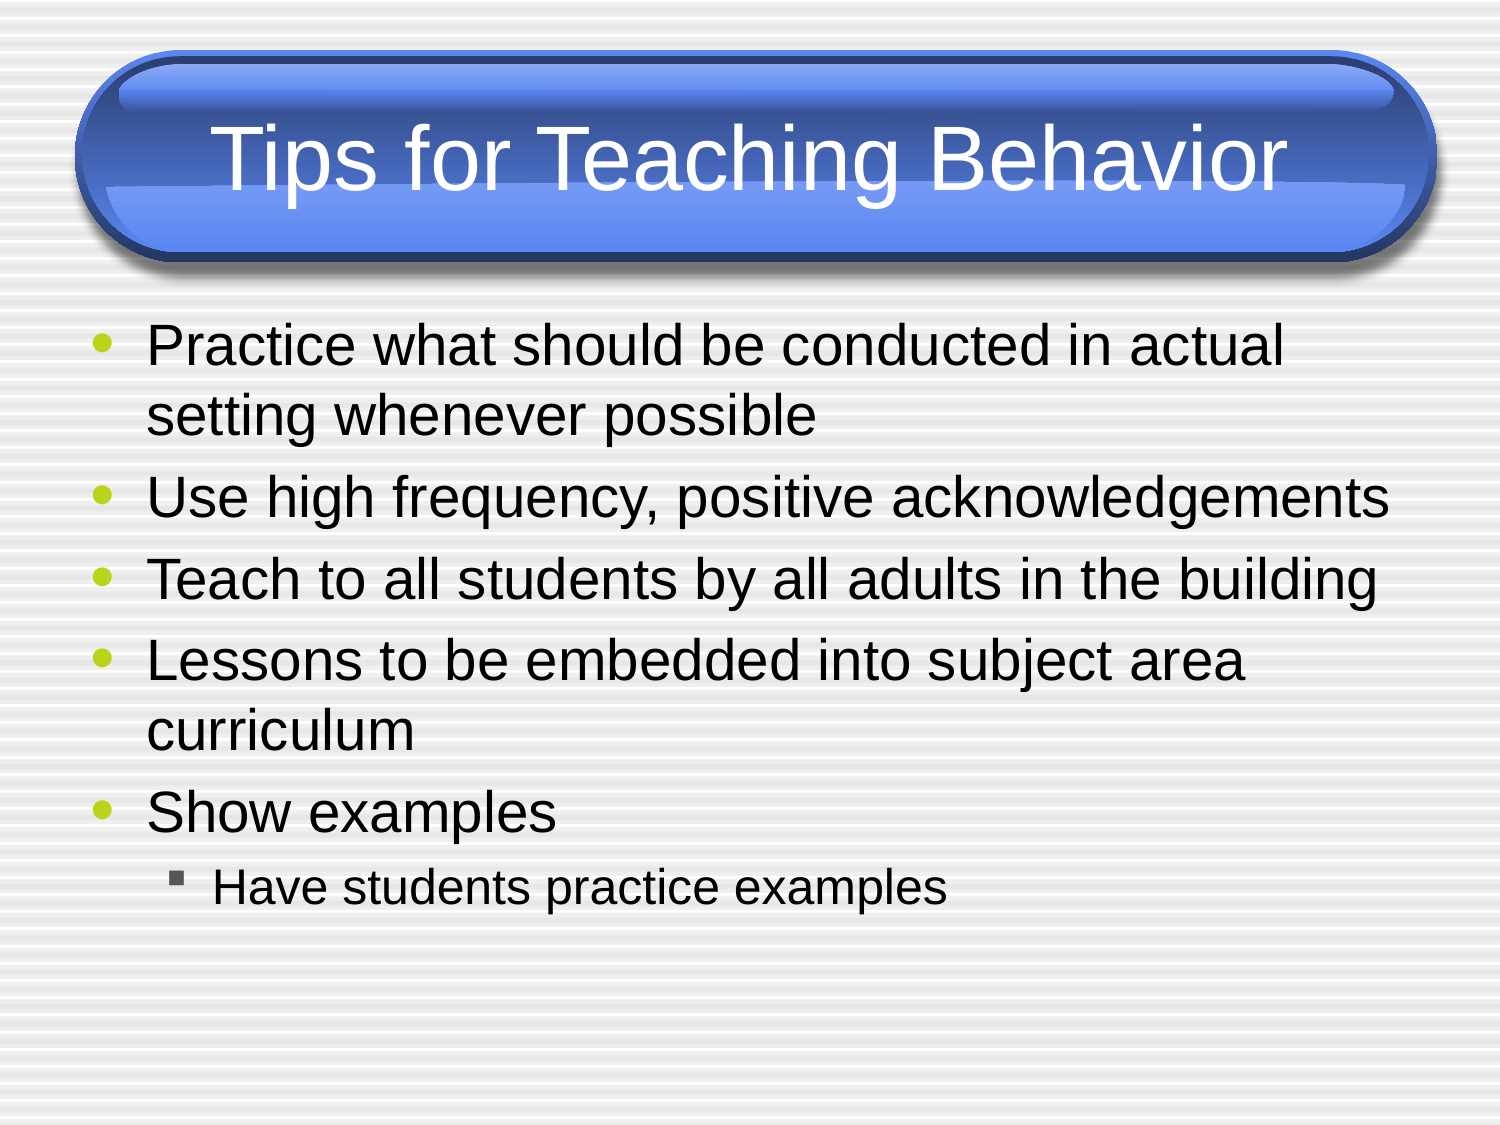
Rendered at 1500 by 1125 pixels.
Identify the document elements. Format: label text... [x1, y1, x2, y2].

picture [0, 0, 1500, 1125]
title Tips for Teaching Behavior [112, 60, 1388, 249]
list Practice what should be conducted in actual setting whenever possible Use high frequency, positive acknowledgements Teach to all students by all adults in the building Lessons to be embedded into subject area curriculum Show examples Have students practice examples [74, 299, 1438, 1001]
